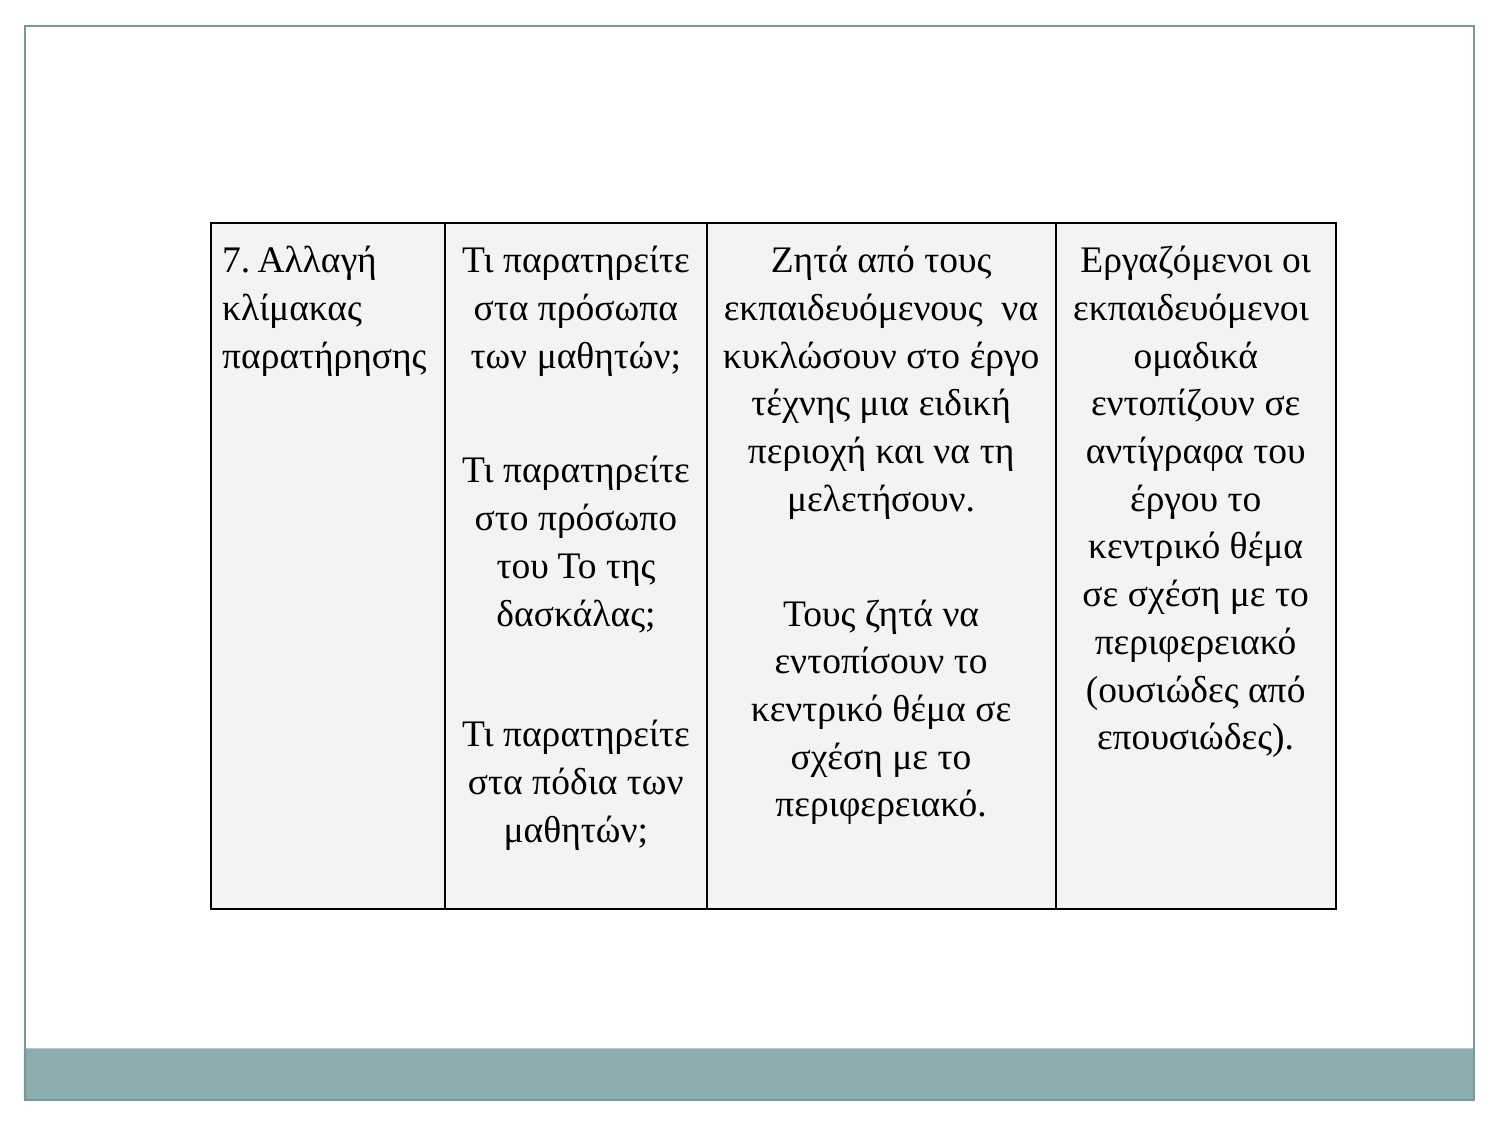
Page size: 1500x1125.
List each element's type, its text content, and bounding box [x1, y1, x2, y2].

table_header Εργαζόμενοι οι εκπαιδευόμενοι ομαδικά εντοπίζουν σε αντίγραφα του έργου το κεντρικό θέμα σε σχέση με το περιφερειακό (ουσιώδες από επουσιώδες). [1057, 224, 1335, 908]
table_header 7. Αλλαγή κλίμακας παρατήρησης [212, 224, 444, 908]
table_header Ζητά από τους εκπαιδευόμενους να κυκλώσουν στο έργο τέχνης μια ειδική περιοχή και να τη μελετήσουν. Τους ζητά να εντοπίσουν το κεντρικό θέμα σε σχέση με το περιφερειακό. [708, 224, 1055, 908]
table_header Τι παρατηρείτε στα πρόσωπα των μαθητών; Τι παρατηρείτε στο πρόσωπο του Το της δασκάλας; Τι παρατηρείτε στα πόδια των μαθητών; [446, 224, 706, 908]
